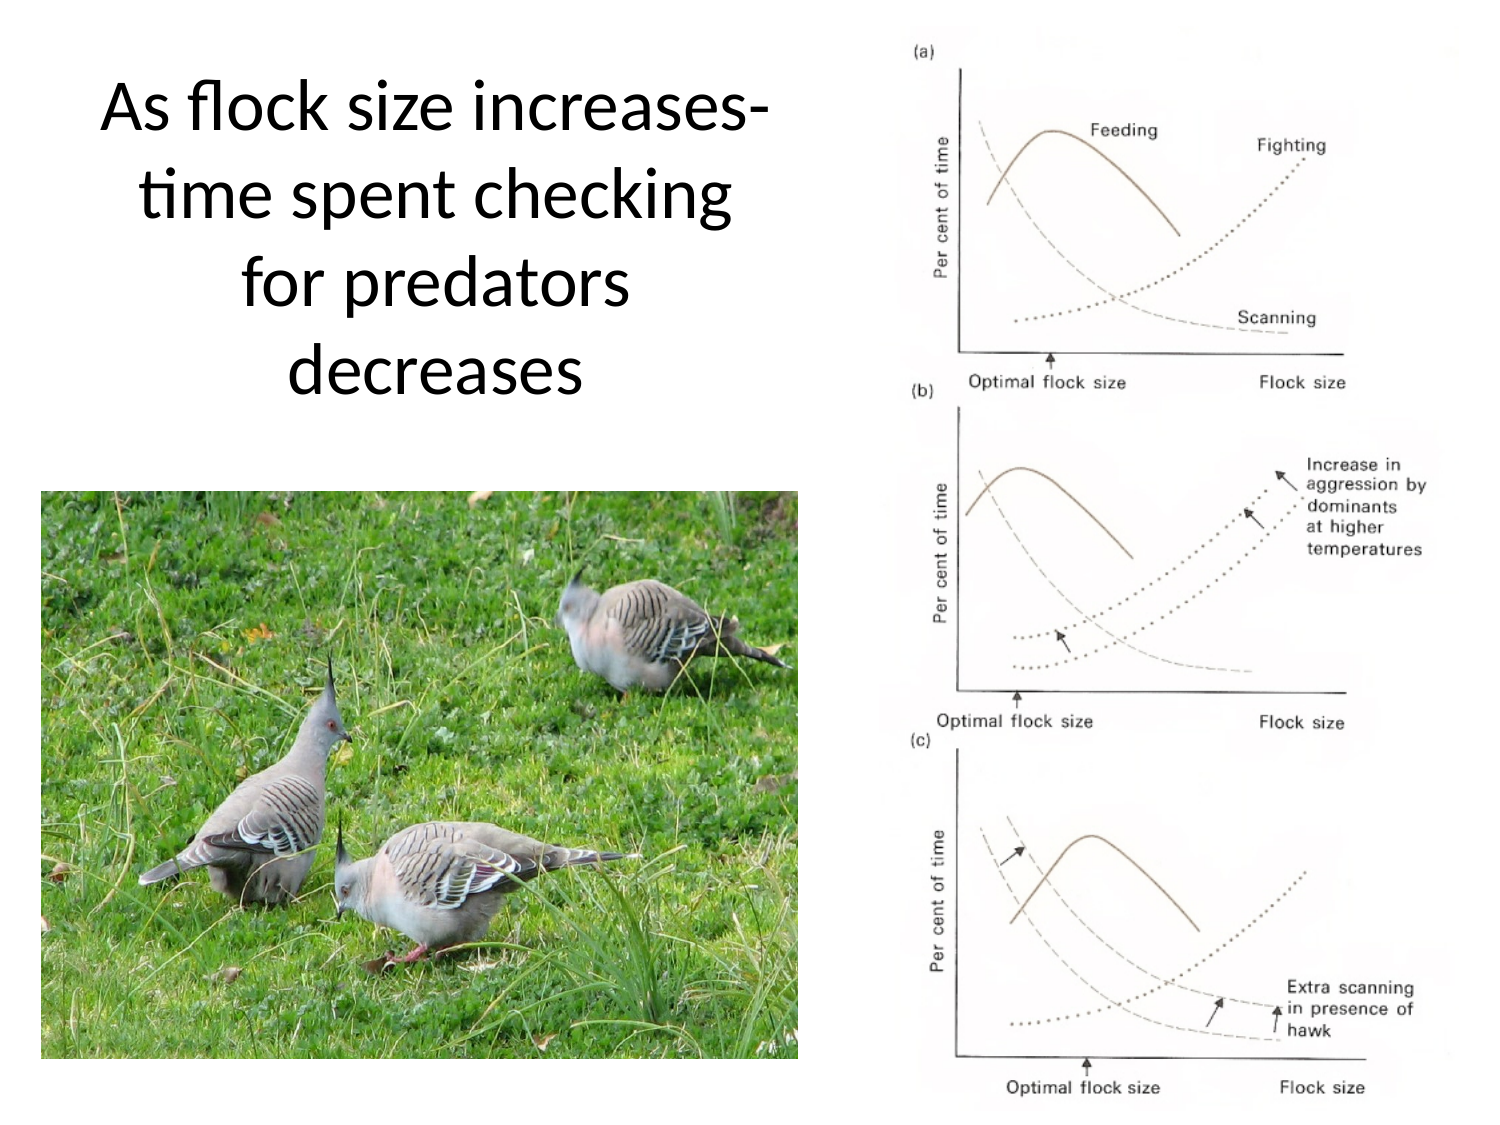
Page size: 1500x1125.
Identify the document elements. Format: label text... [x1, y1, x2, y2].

picture [41, 491, 798, 1060]
picture [879, 26, 1459, 1111]
title As flock size increases- time spent checking for predators decreases [75, 45, 798, 421]
